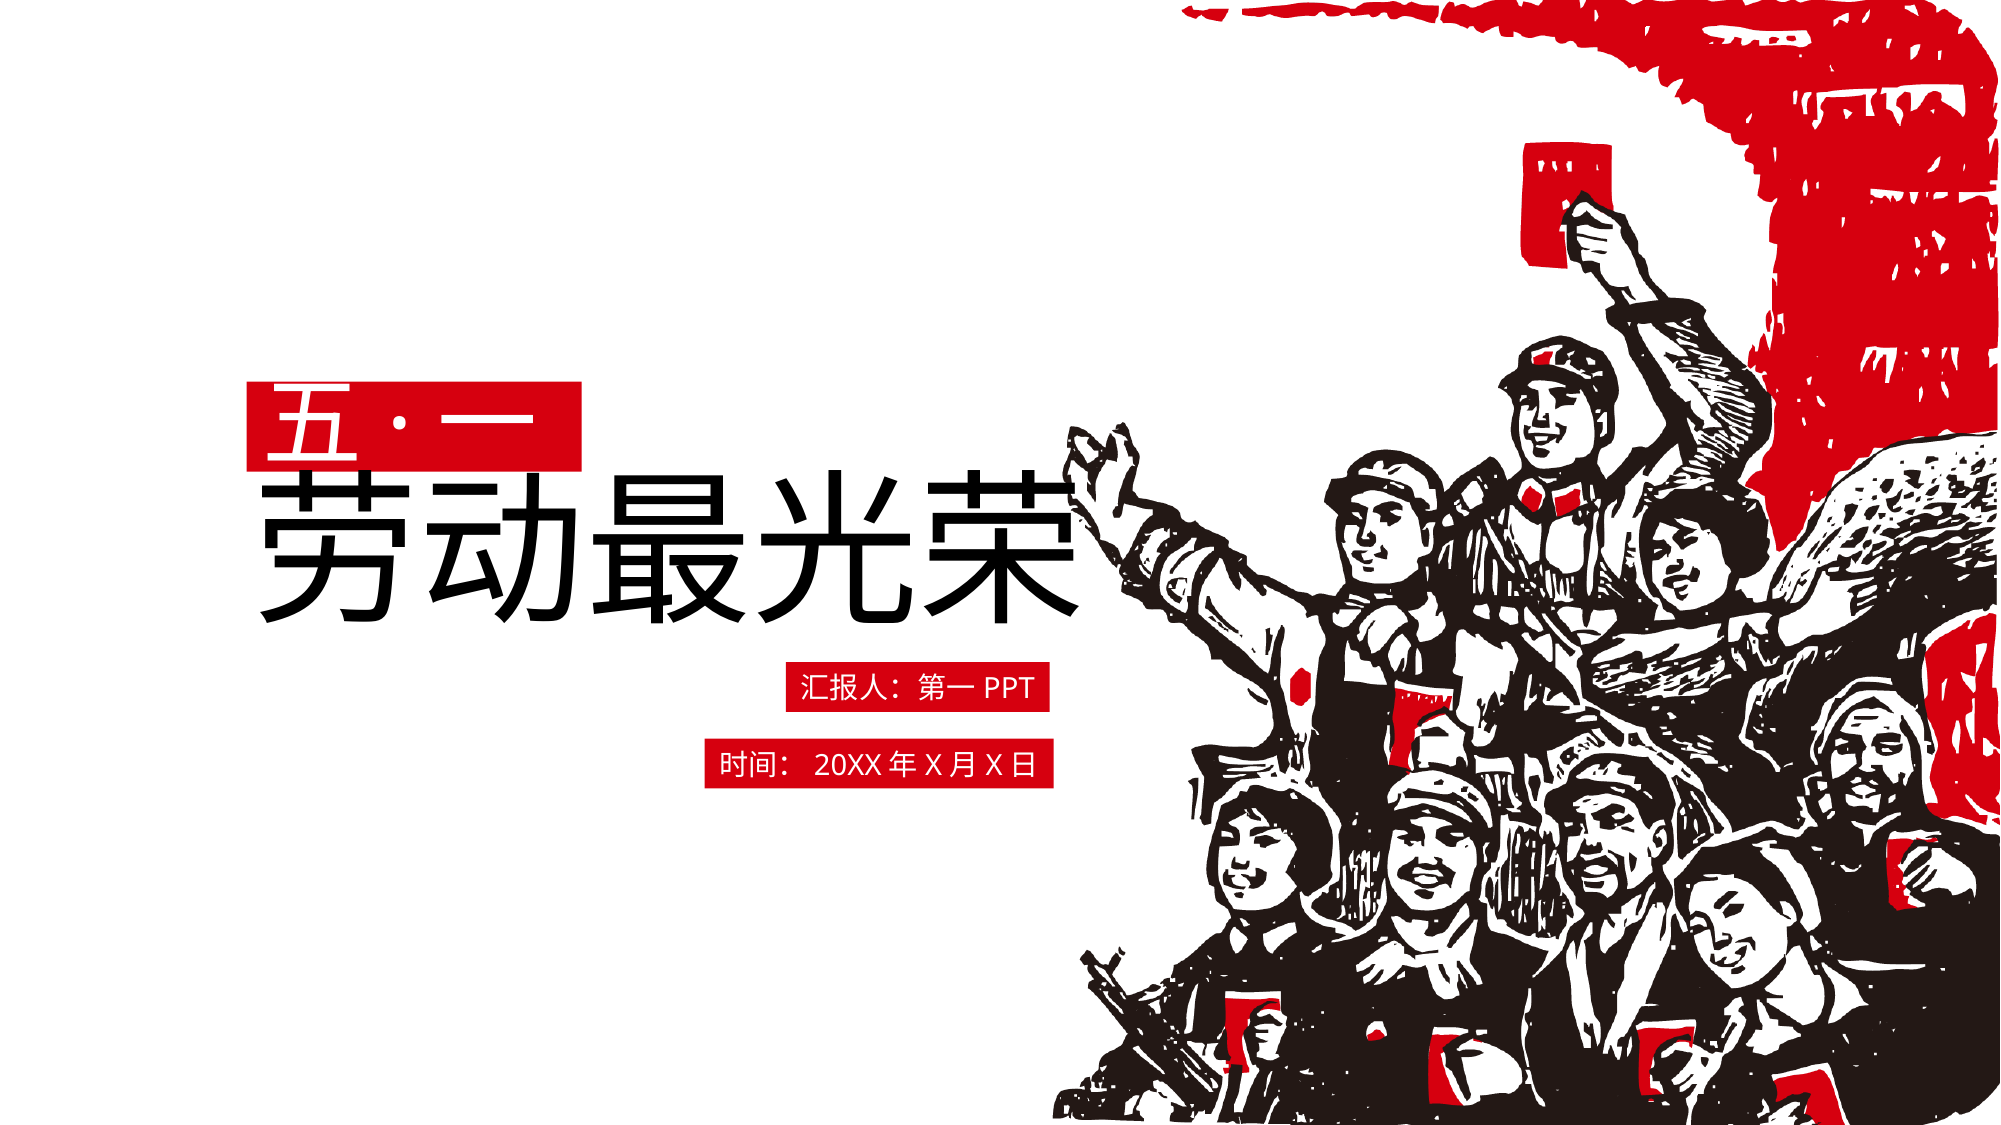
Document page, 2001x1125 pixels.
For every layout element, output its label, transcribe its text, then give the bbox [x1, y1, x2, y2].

text_box 劳动最光荣 [237, 436, 1050, 652]
text_box 汇报人：第一PPT [785, 662, 1050, 712]
text_box 时间：20XX年X月X日 [704, 738, 1050, 789]
picture [1050, 0, 2000, 1125]
text_box 五·一 [247, 351, 553, 436]
text_box [553, 381, 583, 436]
